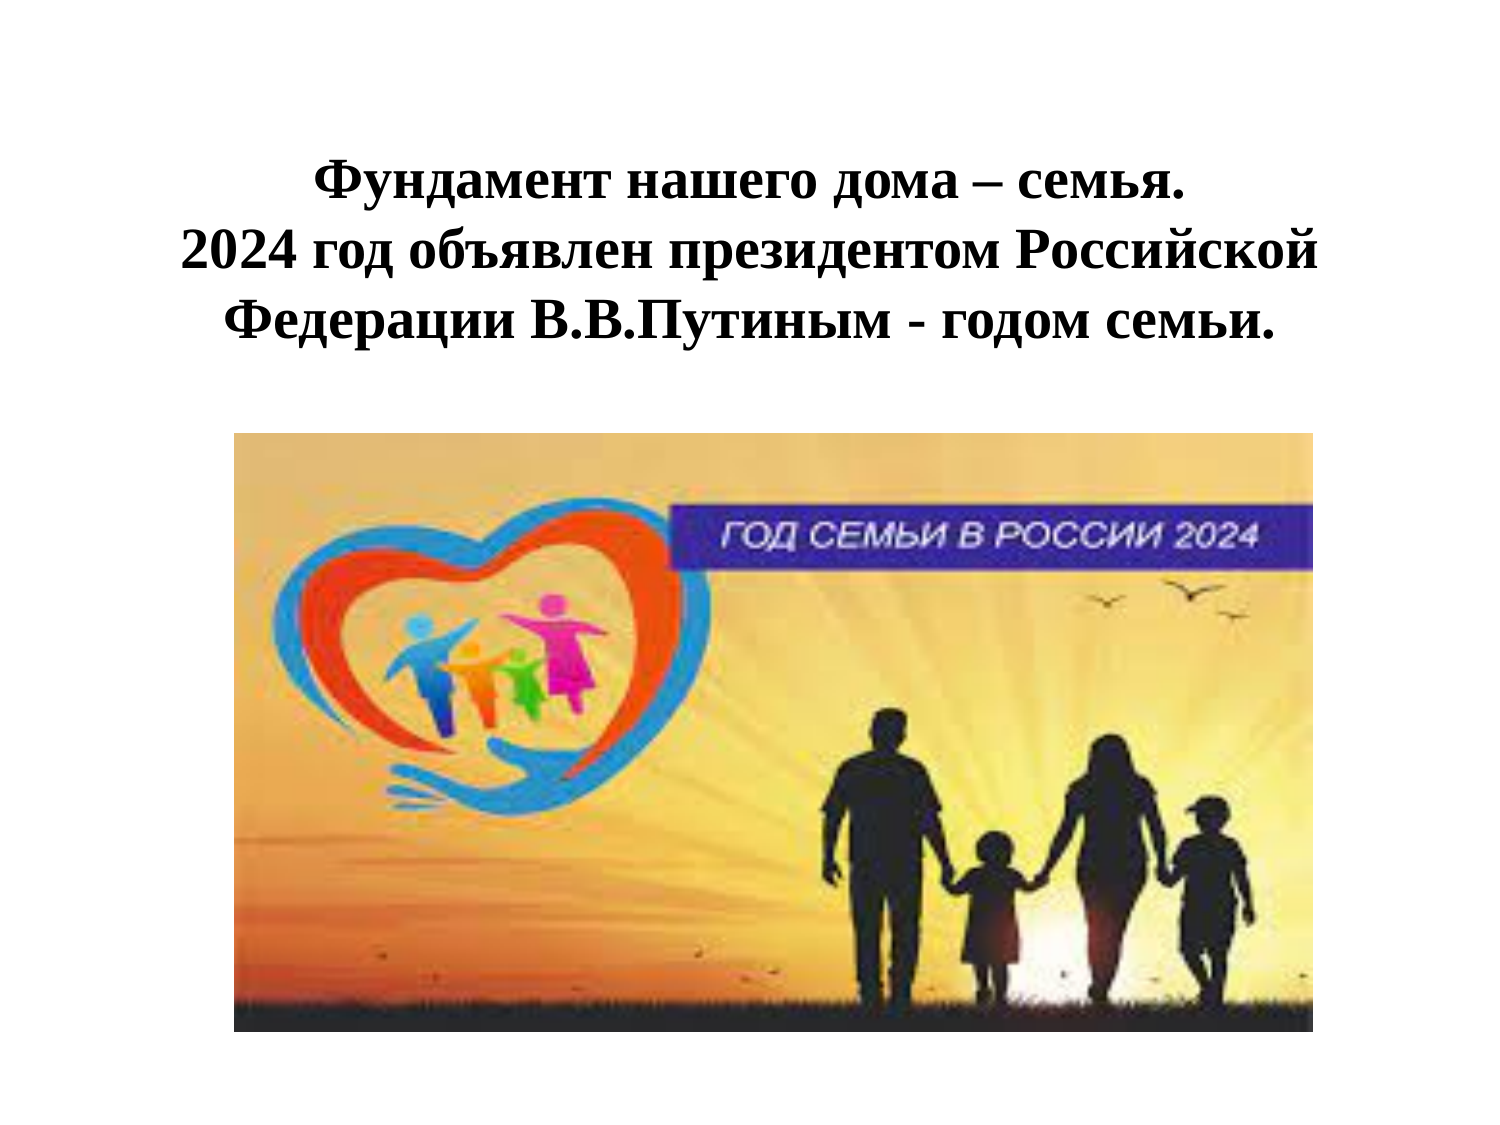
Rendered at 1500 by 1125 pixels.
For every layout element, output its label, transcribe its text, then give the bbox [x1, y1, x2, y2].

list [234, 433, 1313, 1032]
title Фундамент нашего дома – семья. 2024 год объявлен президентом Российской Федерации В.В.Путиным - годом семьи. [75, 45, 1425, 516]
